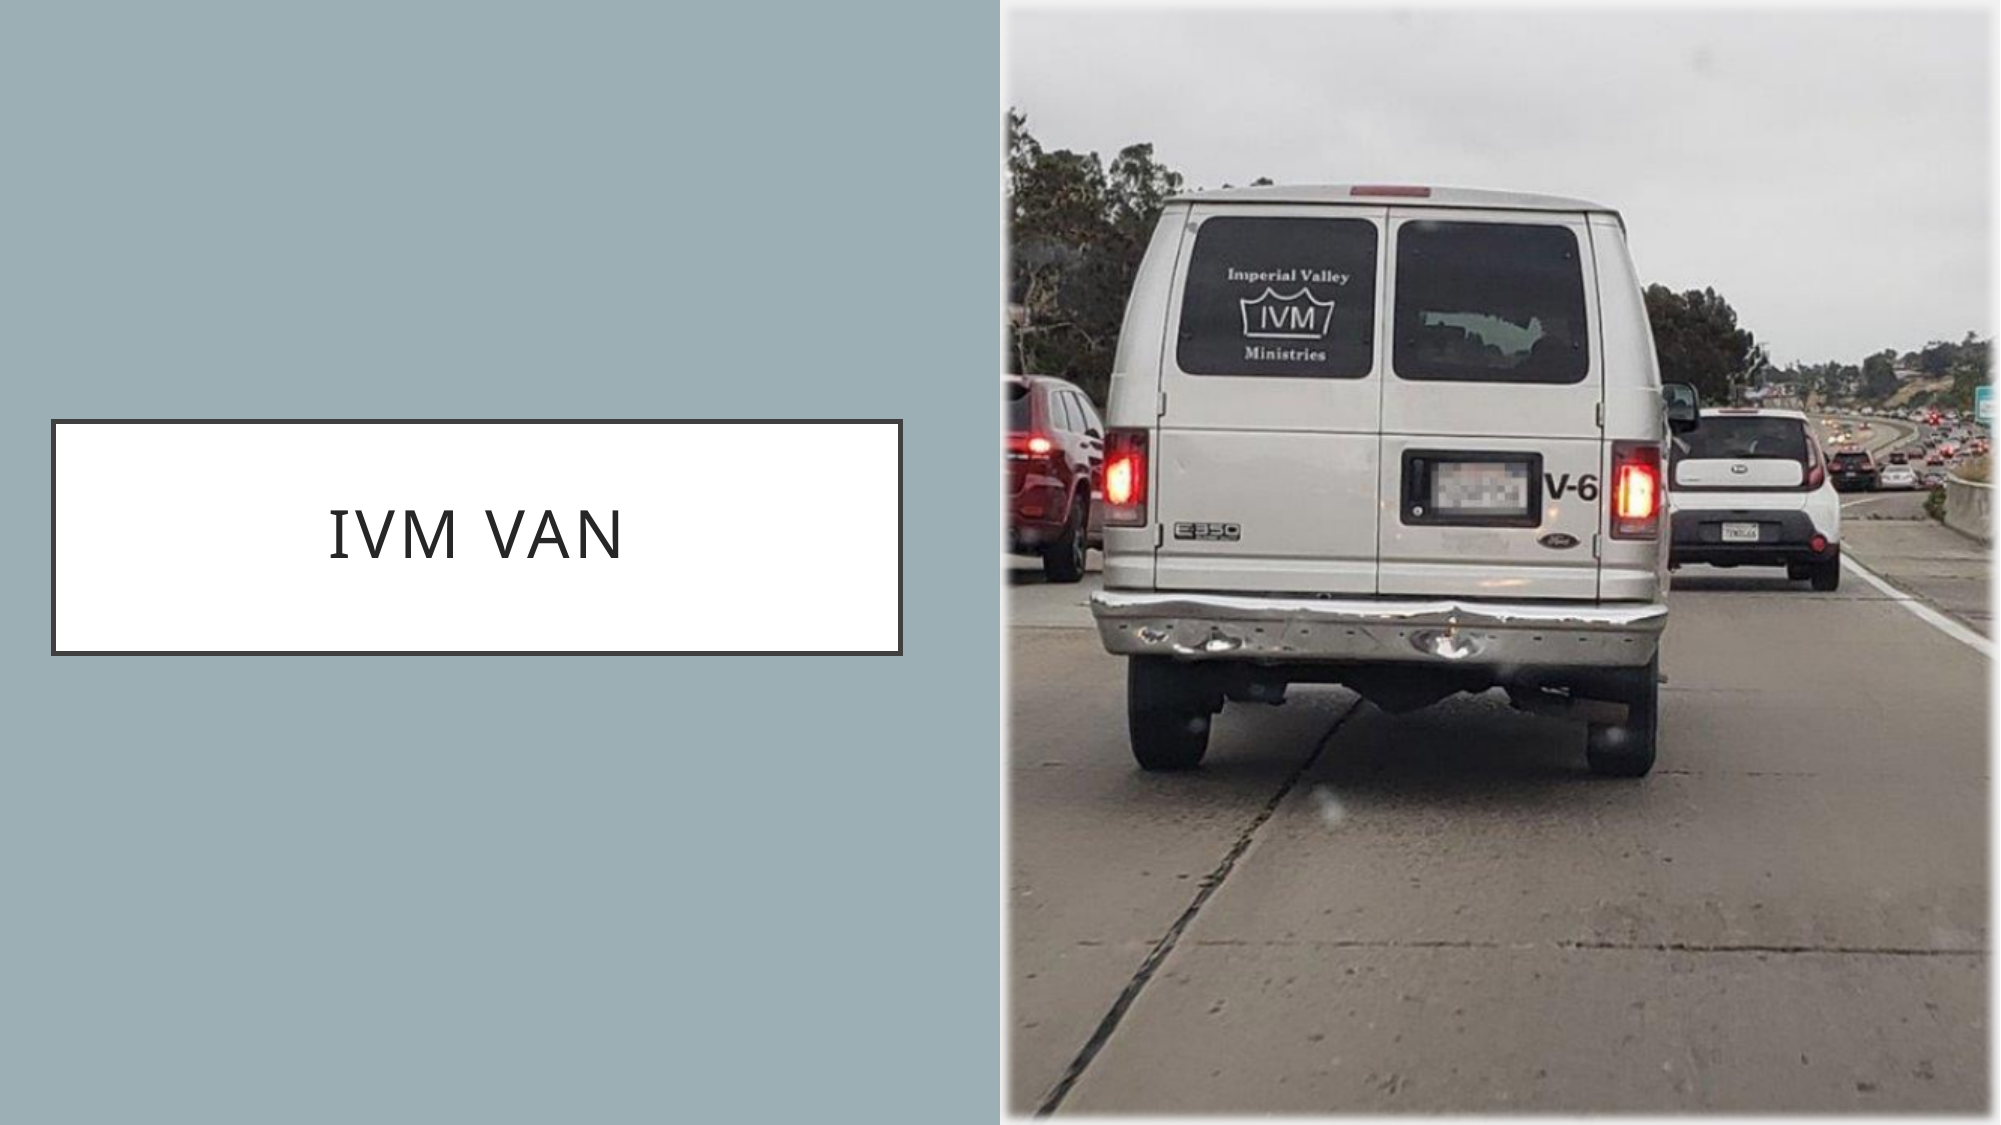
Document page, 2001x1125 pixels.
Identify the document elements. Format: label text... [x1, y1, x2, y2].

picture [999, 0, 2000, 1125]
title IVM Van [51, 419, 903, 656]
